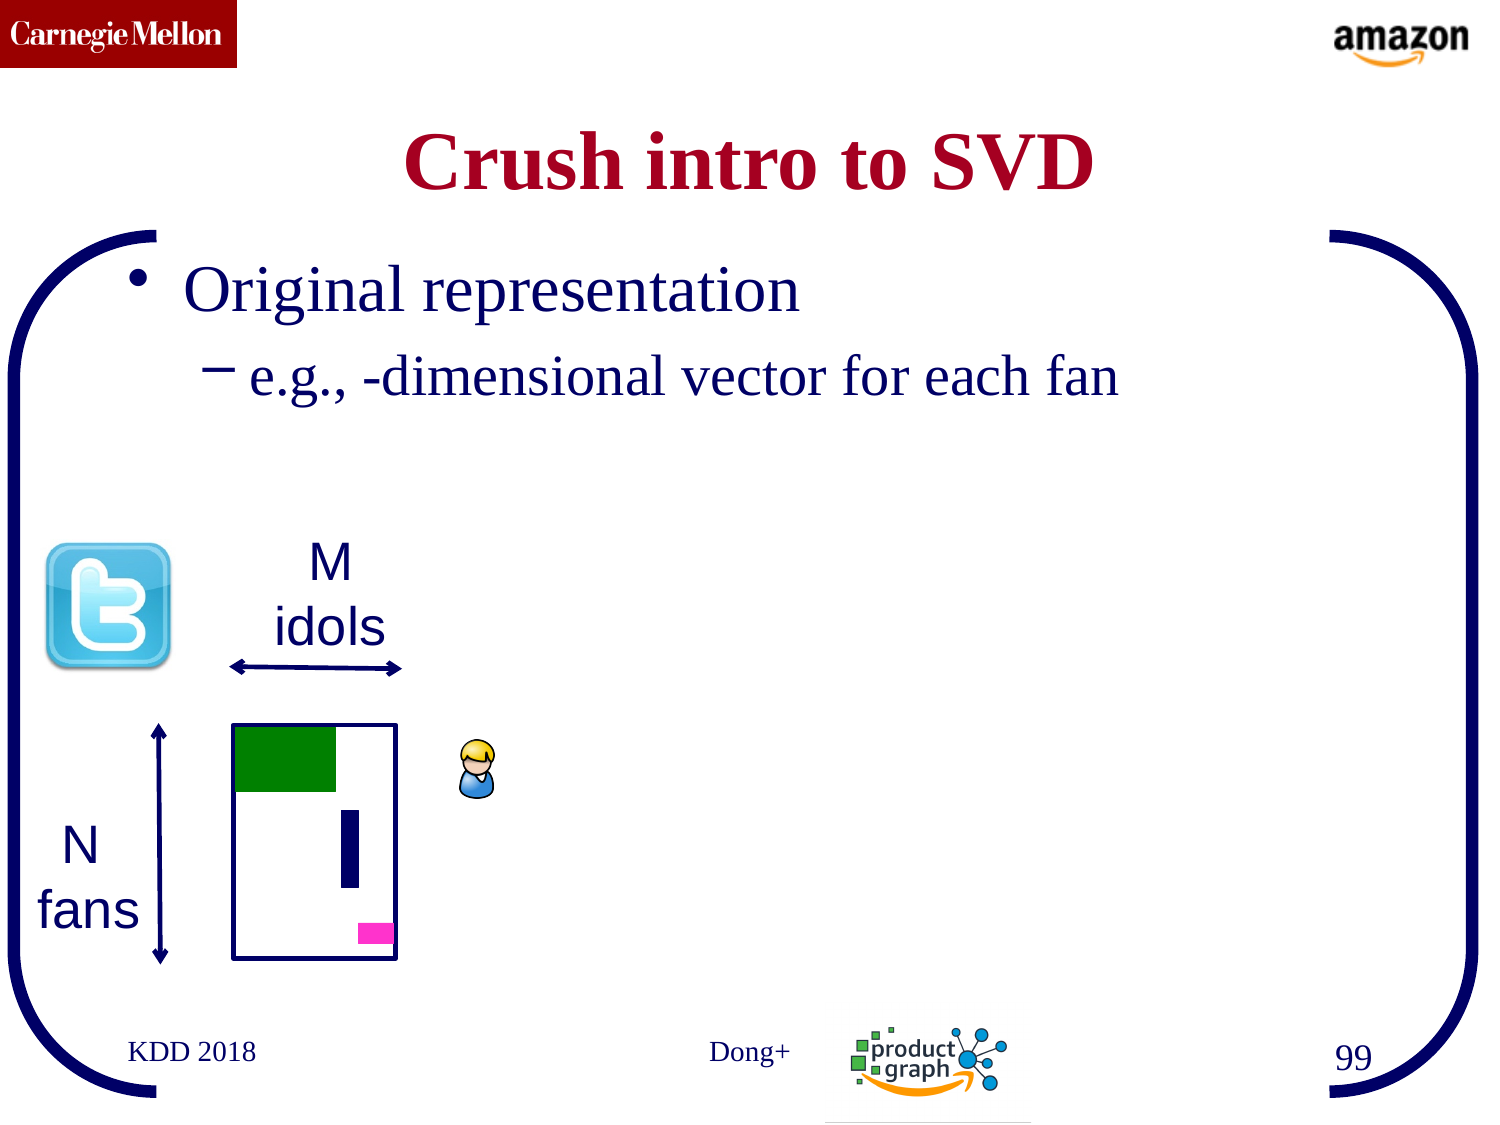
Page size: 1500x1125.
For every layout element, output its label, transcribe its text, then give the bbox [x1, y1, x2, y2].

title Crush intro to SVD [112, 99, 1388, 213]
picture [459, 738, 495, 800]
picture [0, 0, 237, 68]
picture [40, 539, 176, 675]
slide_number 99 [1074, 1024, 1388, 1101]
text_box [233, 724, 396, 959]
text_box [13, 236, 1473, 1092]
footer Dong+ [512, 1024, 988, 1101]
slide_number KDD 2018 [112, 1024, 426, 1101]
picture [1322, 4, 1484, 88]
